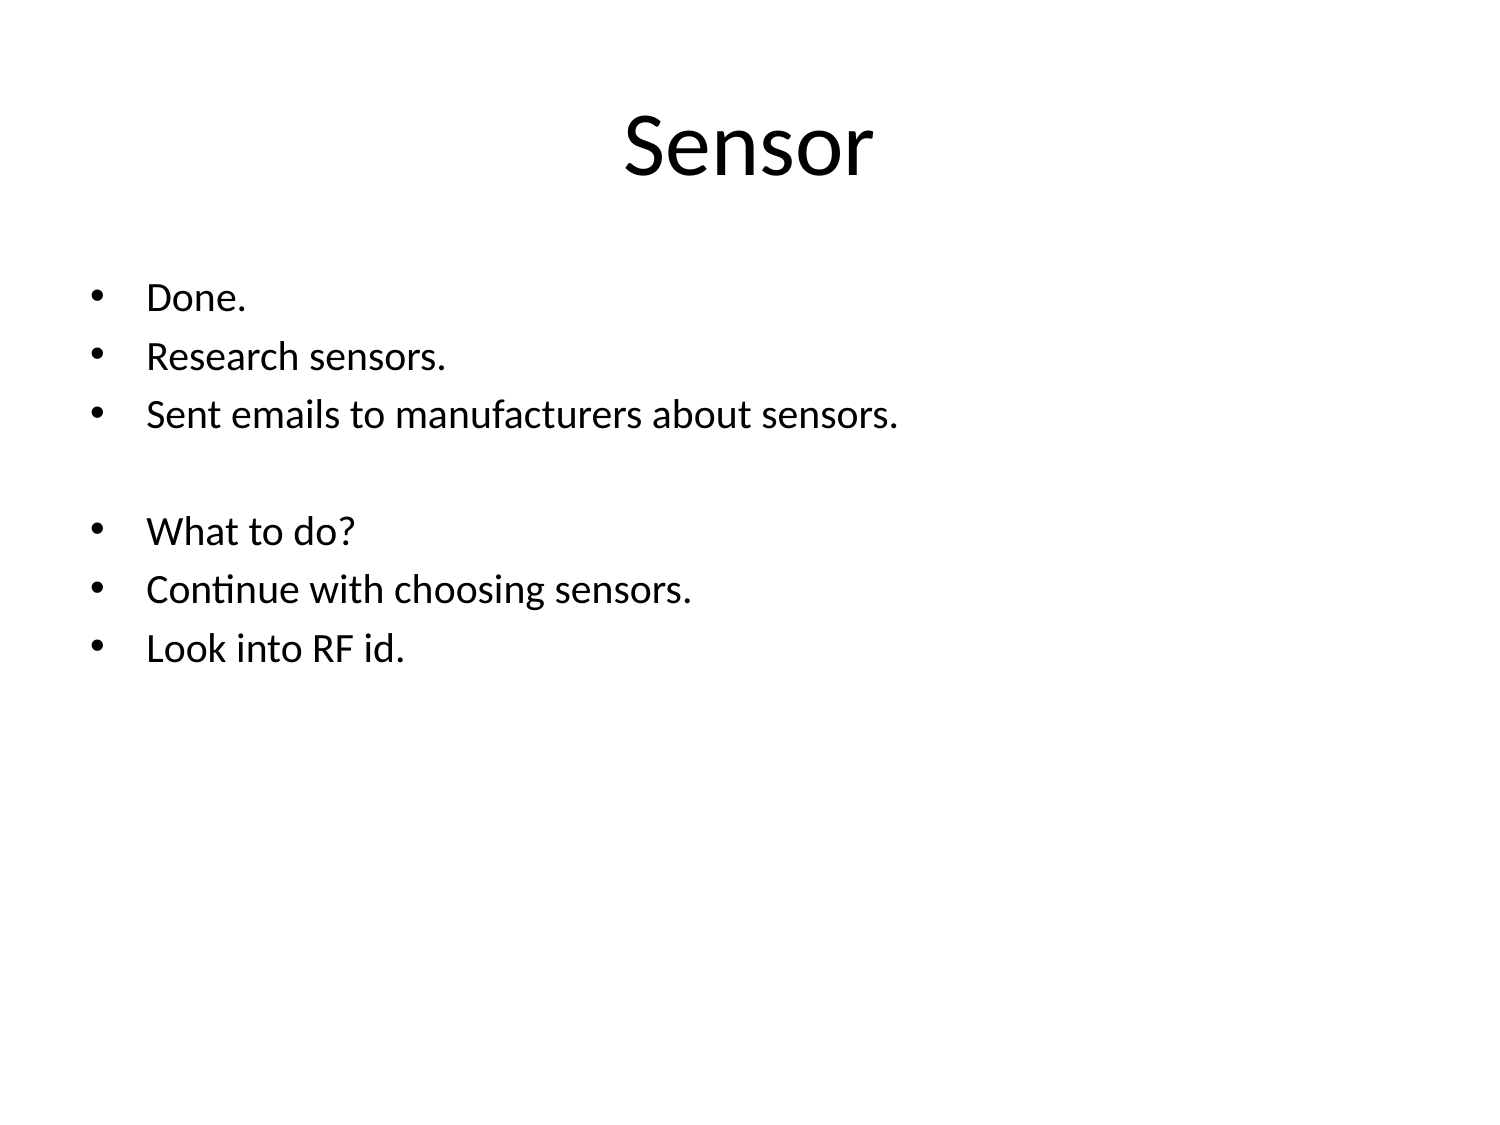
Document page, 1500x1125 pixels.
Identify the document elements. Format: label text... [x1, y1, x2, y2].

list Done. Research sensors. Sent emails to manufacturers about sensors. What to do? Continue with choosing sensors. Look into RF id. [75, 262, 1425, 1005]
title Sensor [75, 45, 1425, 233]
